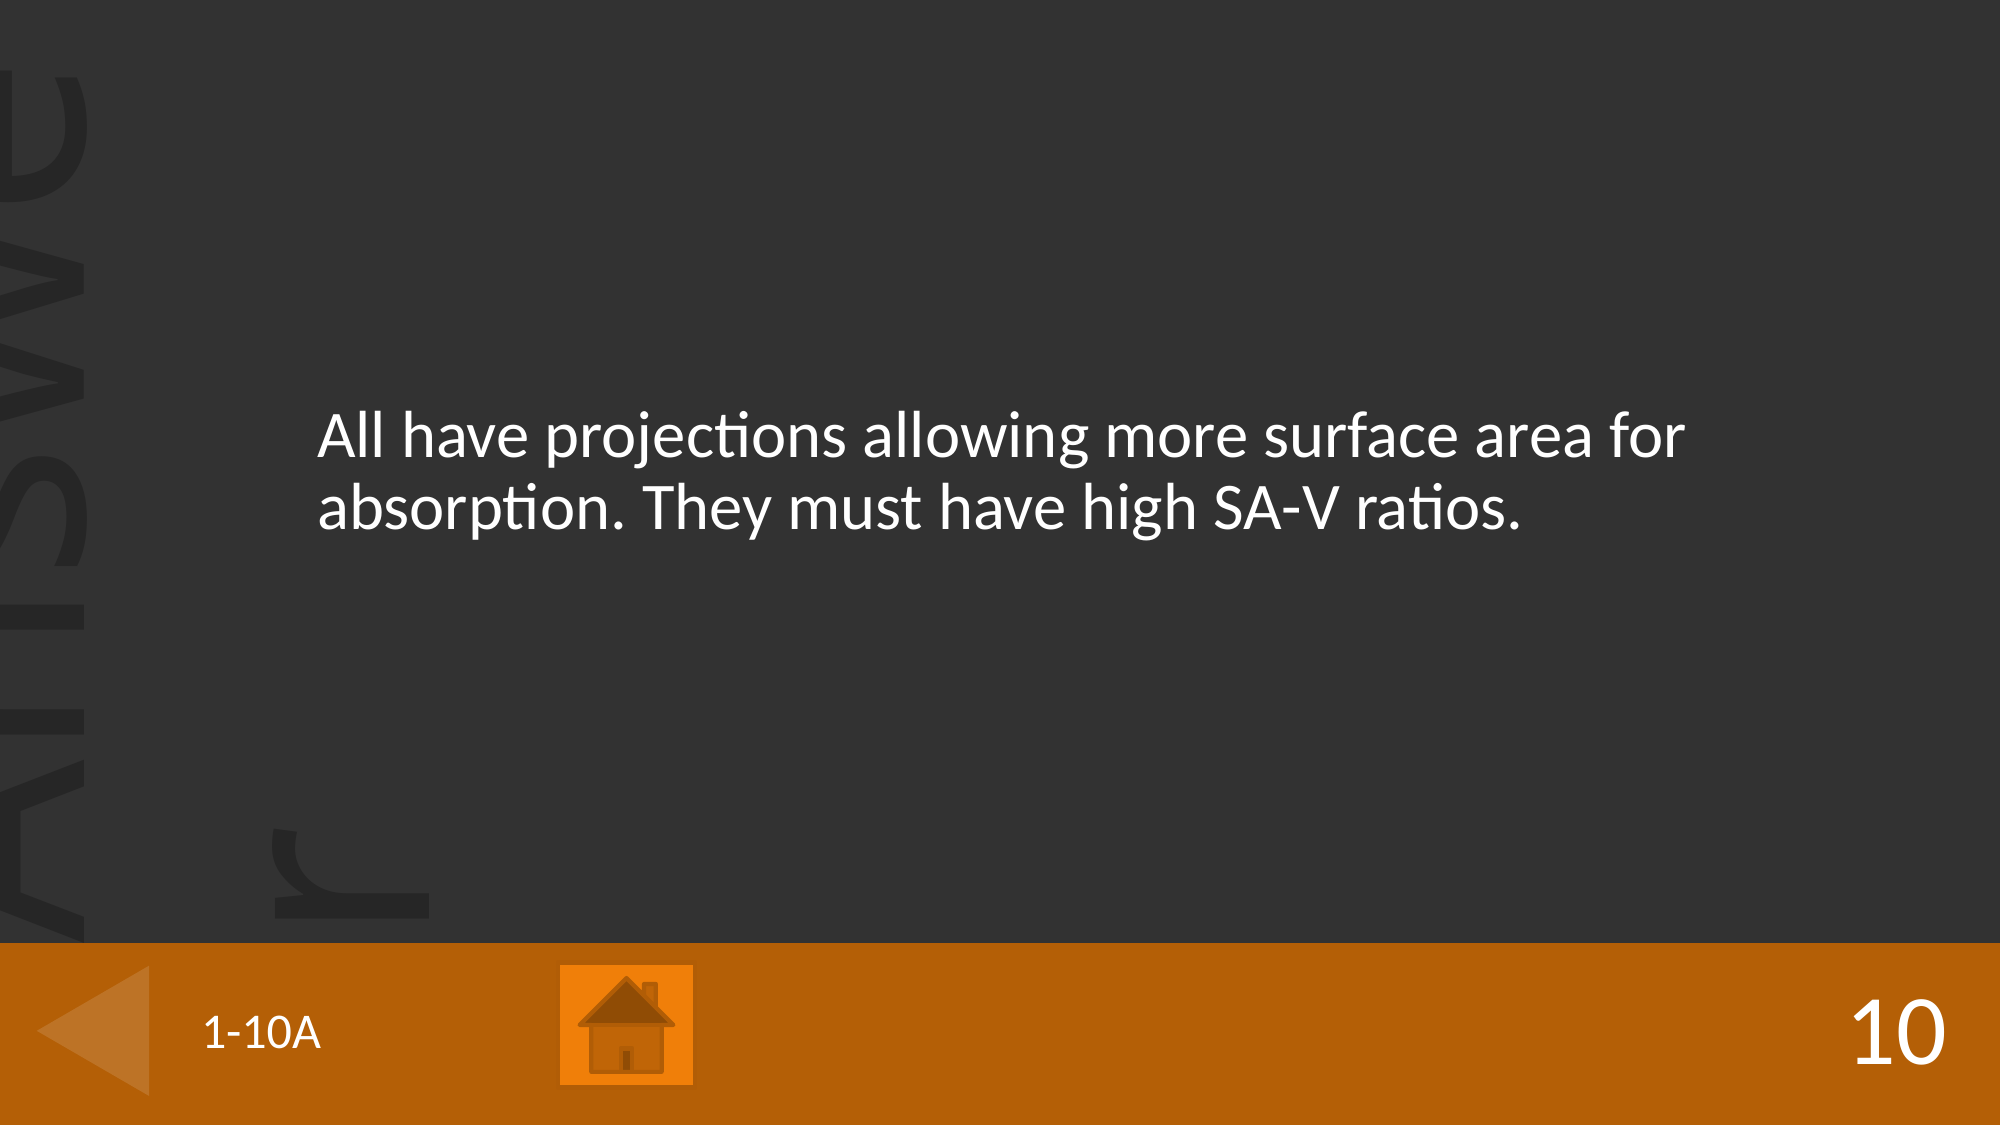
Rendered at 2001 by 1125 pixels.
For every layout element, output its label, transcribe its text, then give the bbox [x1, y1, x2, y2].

text_box [556, 960, 697, 1090]
title 1-10A [185, 967, 1494, 1097]
list All have projections allowing more surface area for absorption. They must have high SA-V ratios. [302, 307, 1760, 636]
list 10 [1494, 967, 1963, 1097]
